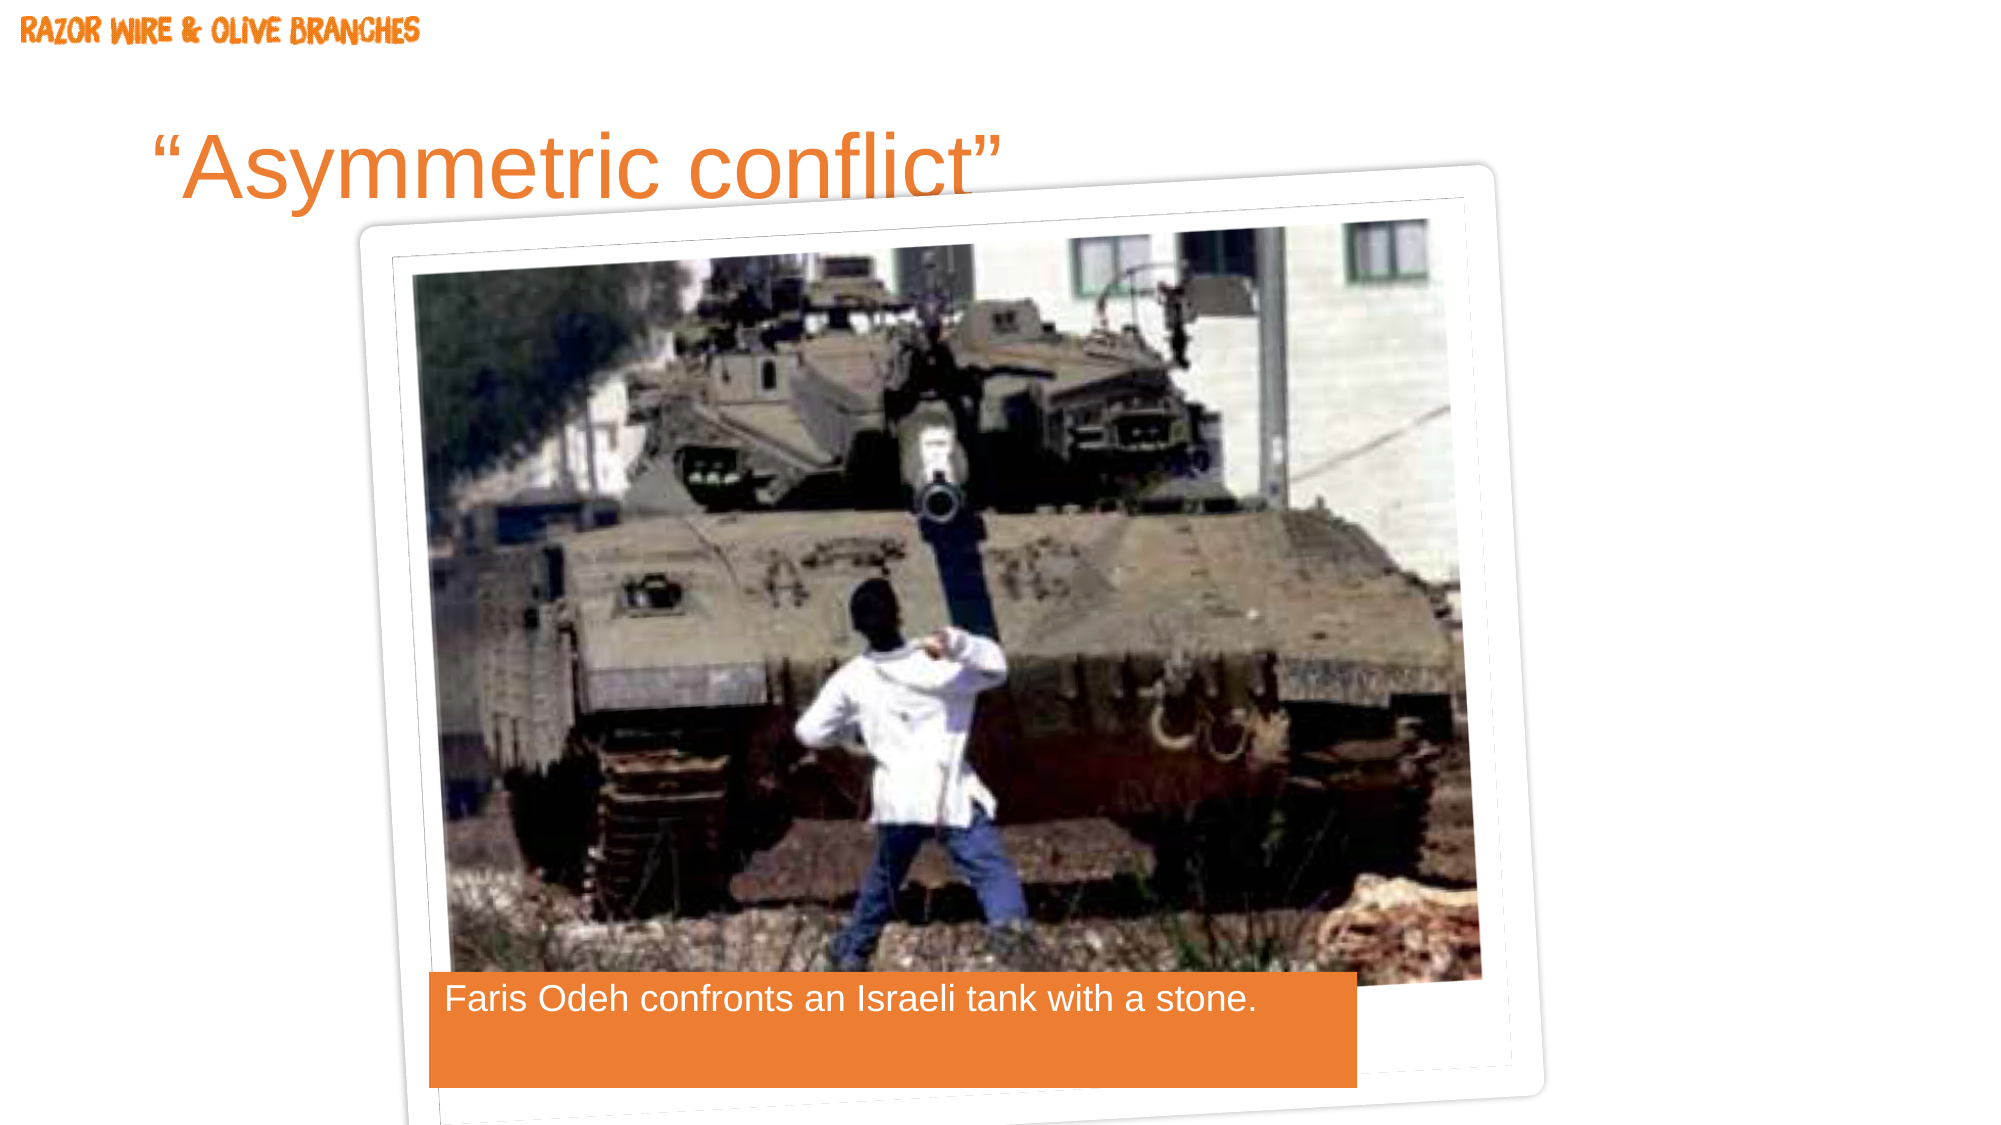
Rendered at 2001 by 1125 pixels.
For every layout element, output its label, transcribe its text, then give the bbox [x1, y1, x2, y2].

title “Asymmetric conflict” [137, 59, 1863, 278]
picture [415, 226, 1489, 1096]
